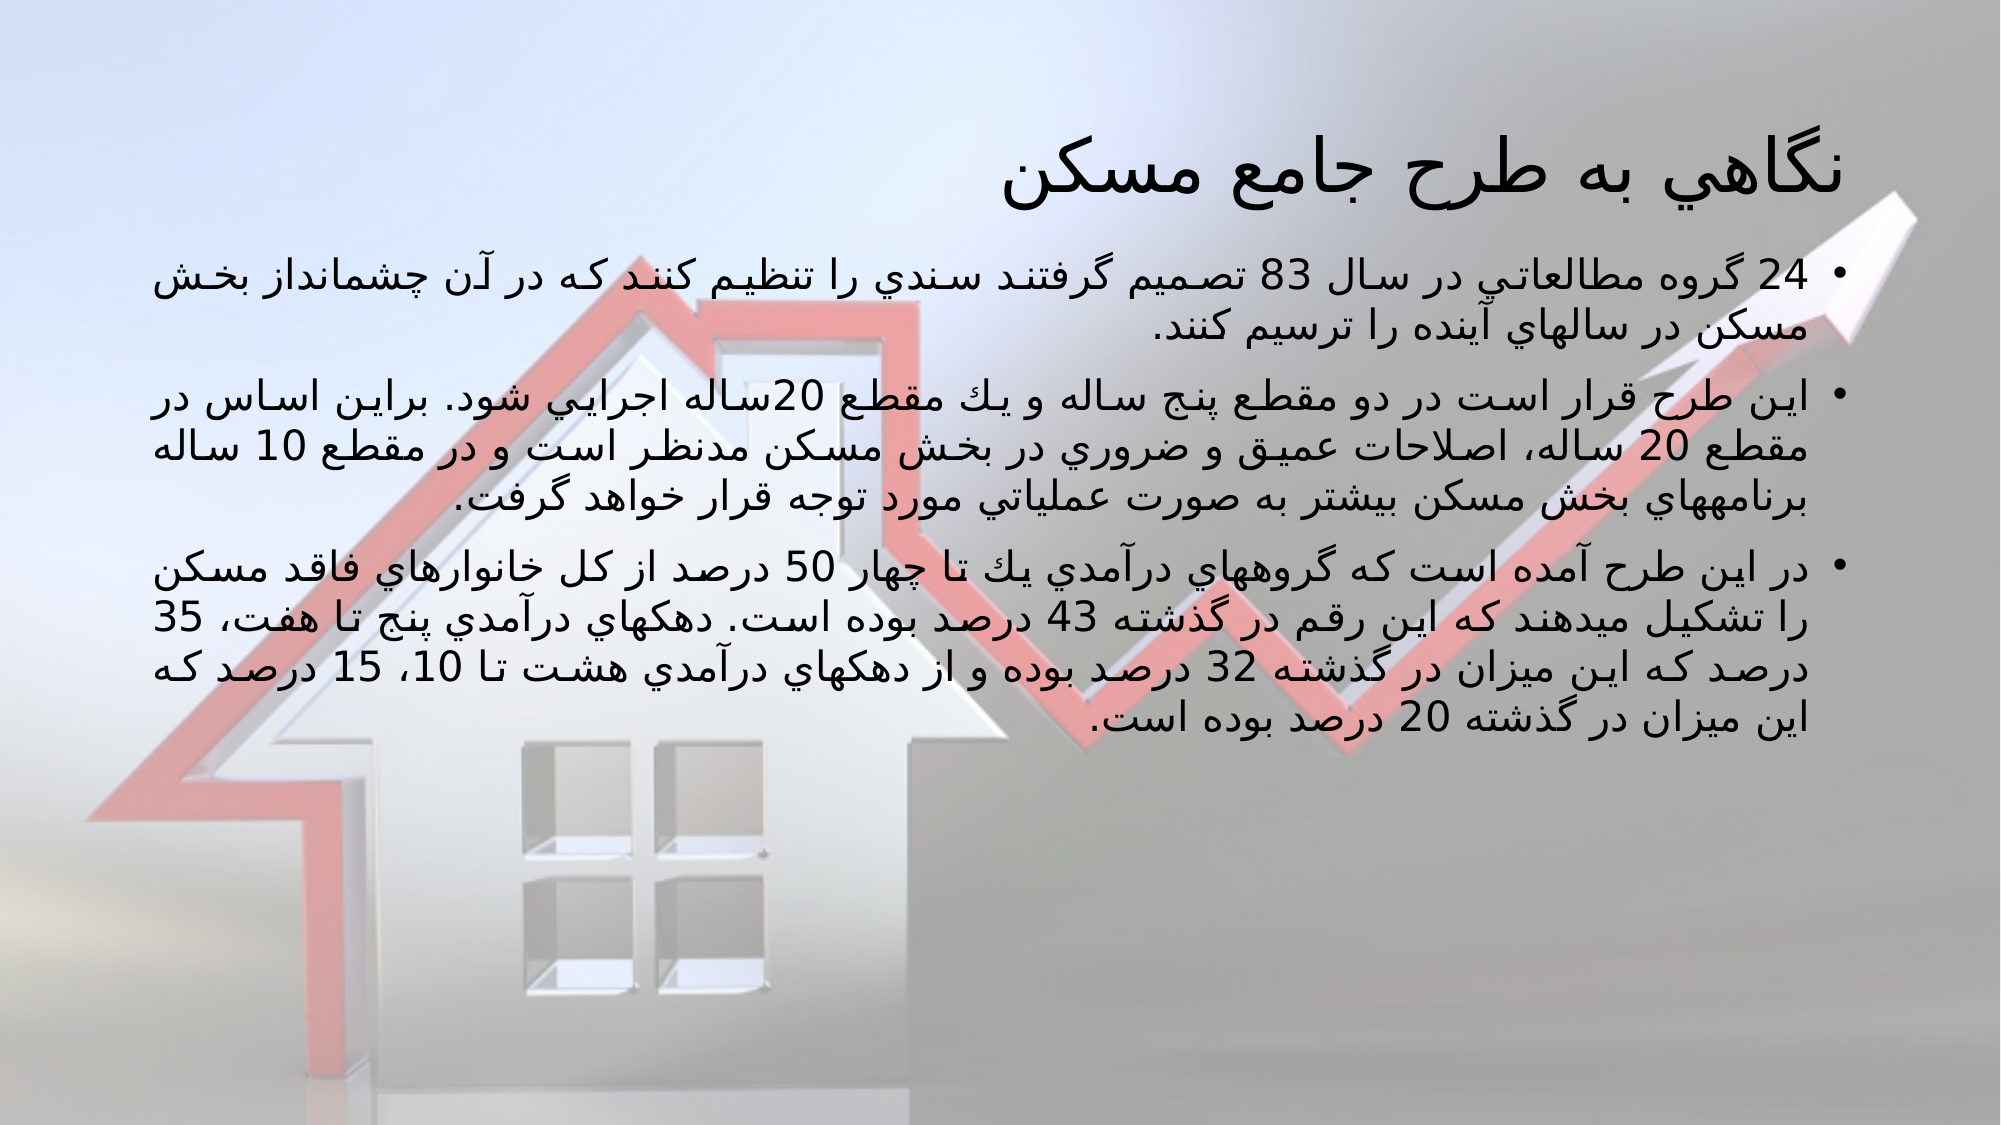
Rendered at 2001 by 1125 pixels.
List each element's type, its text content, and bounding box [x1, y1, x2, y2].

list 24 گروه مطالعاتي در سال 83 تصميم گرفتند سندي را تنظيم كنند كه در آن چشم‏انداز بخش مسكن در سالهاي آينده را ترسيم كنند. اين طرح قرار است در دو مقطع پنج ساله و يك مقطع 20ساله اجرايي شود. براين اساس در مقطع 20 ساله، اصلاحات عميق و ضروري در بخش مسكن مدنظر است و در مقطع 10 ساله برنامه‏هاي بخش مسكن بيشتر به صورت عملياتي مورد توجه قرار خواهد گرفت. در اين طرح آمده است كه گروههاي درآمدي يك تا چهار 50 درصد از كل خانوارهاي فاقد مسكن را تشكيل مي‏دهند كه اين رقم در گذشته 43 درصد بوده است. دهك‏هاي درآمدي پنج تا هفت، 35 درصد كه اين ميزان در گذشته 32 درصد بوده و از دهك‏هاي درآمدي هشت تا 10، 15 درصد كه اين ميزان در گذشته 20 درصد بوده است. [137, 239, 1863, 1014]
picture [0, 0, 2001, 1125]
title نگاهي به طرح جامع مسكن [137, 59, 1863, 239]
